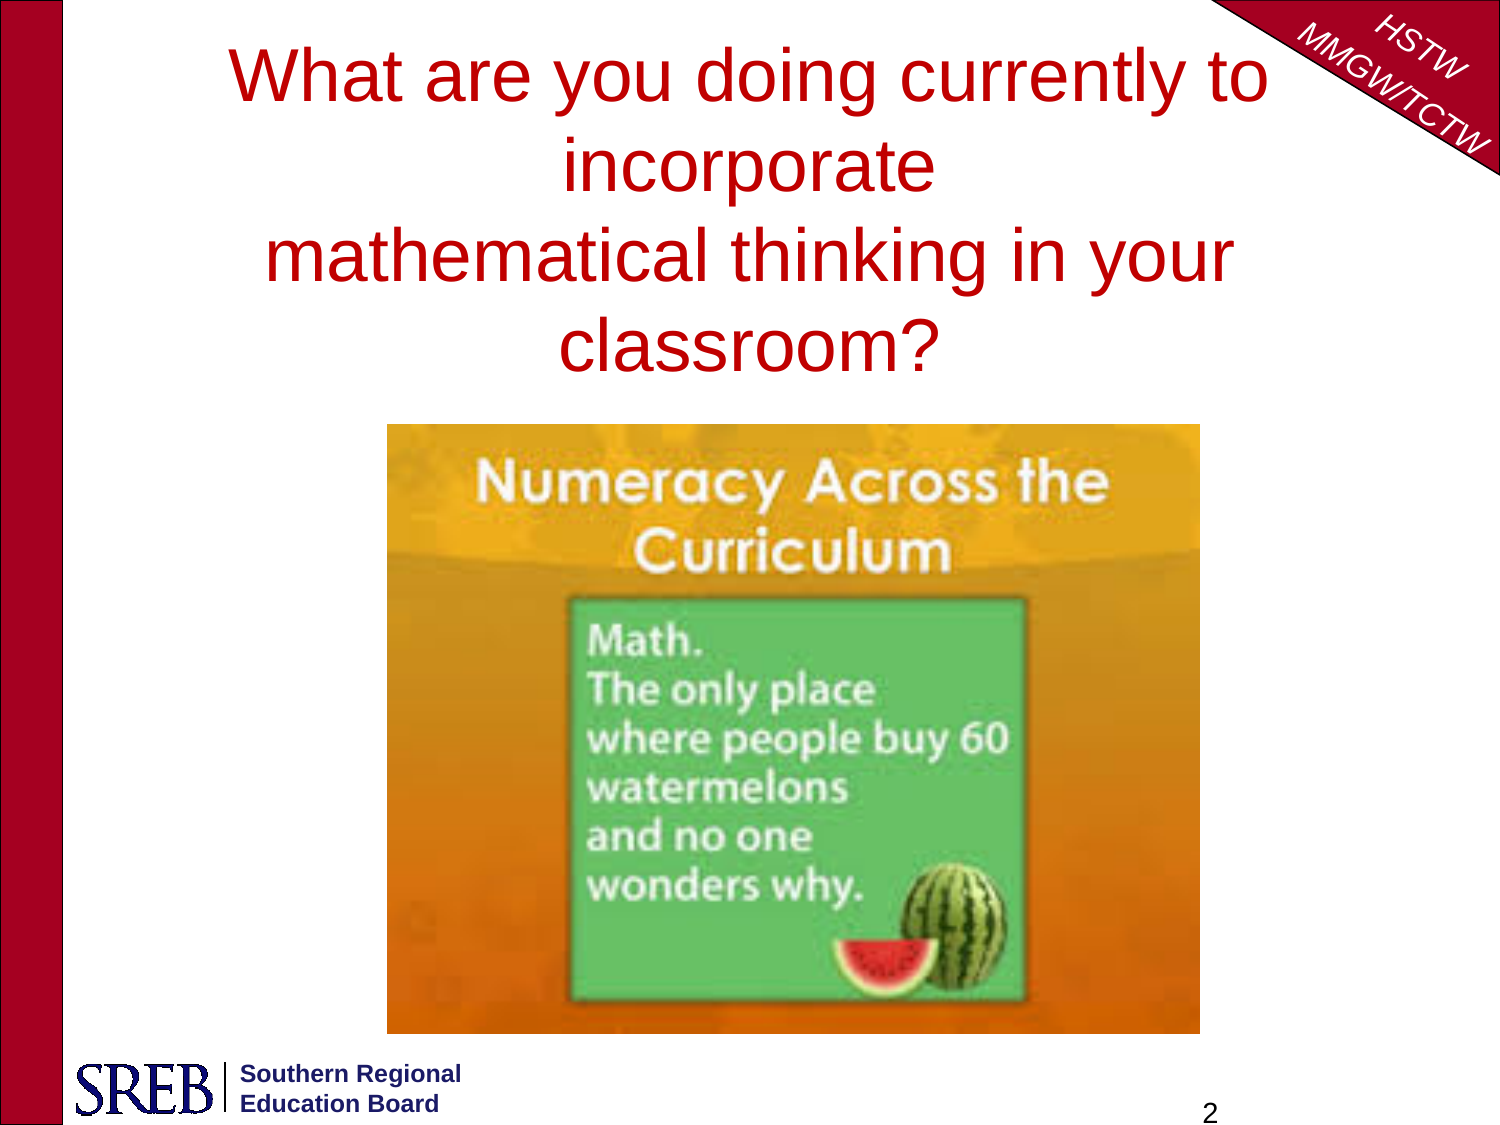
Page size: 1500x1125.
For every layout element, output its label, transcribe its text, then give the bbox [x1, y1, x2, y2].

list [387, 424, 1201, 1034]
title What are you doing currently to incorporate mathematical thinking in your classroom? [112, 137, 1388, 276]
slide_number 2 [1187, 1087, 1500, 1125]
